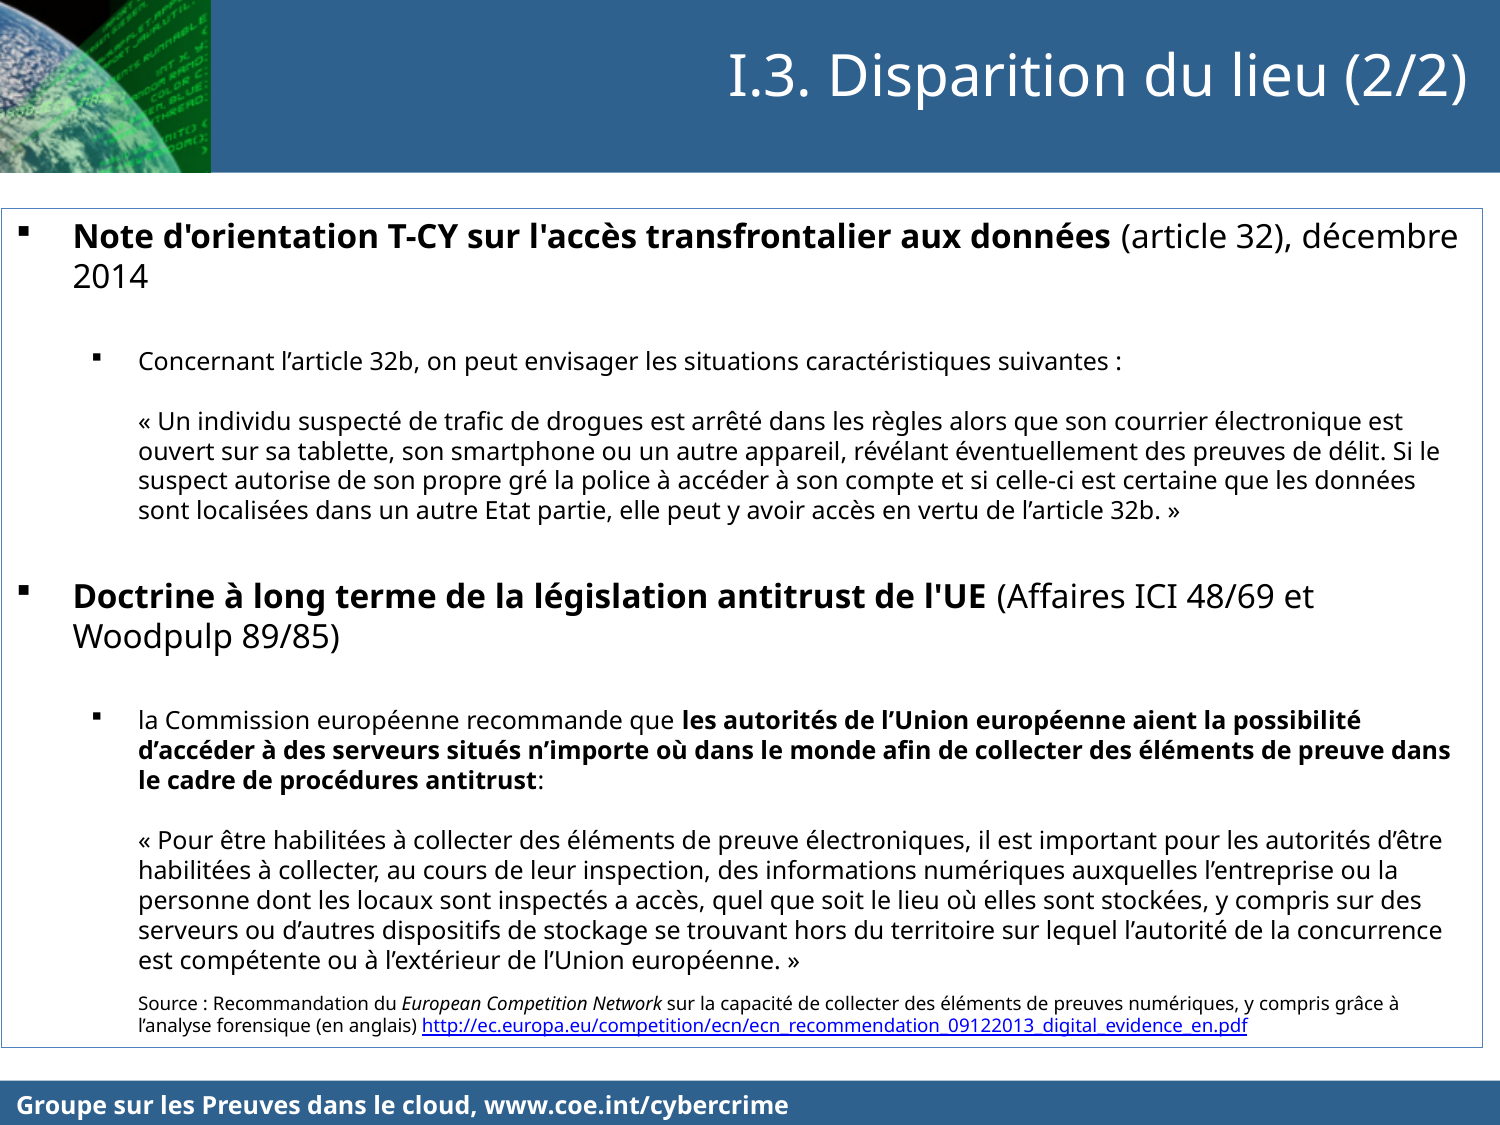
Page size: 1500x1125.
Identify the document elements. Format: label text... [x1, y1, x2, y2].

list Note d'orientation T-CY sur l'accès transfrontalier aux données (article 32), décembre 2014 Concernant l’article 32b, on peut envisager les situations caractéristiques suivantes : « Un individu suspecté de trafic de drogues est arrêté dans les règles alors que son courrier électronique est ouvert sur sa tablette, son smartphone ou un autre appareil, révélant éventuellement des preuves de délit. Si le suspect autorise de son propre gré la police à accéder à son compte et si celle-ci est certaine que les données sont localisées dans un autre Etat partie, elle peut y avoir accès en vertu de l’article 32b. » Doctrine à long terme de la législation antitrust de l'UE (Affaires ICI 48/69 et Woodpulp 89/85) la Commission européenne recommande que les autorités de l’Union européenne aient la possibilité d’accéder à des serveurs situés n’importe où dans le monde afin de collecter des éléments de preuve dans le cadre de procédures antitrust: « Pour être habilitées à collecter des éléments de preuve électroniques, il est important pour les autorités d’être habilitées à collecter, au cours de leur inspection, des informations numériques auxquelles l’entreprise ou la personne dont les locaux sont inspectés a accès, quel que soit le lieu où elles sont stockées, y compris sur des serveurs ou d’autres dispositifs de stockage se trouvant hors du territoire sur lequel l’autorité de la concurrence est compétente ou à l’extérieur de l’Union européenne. » Source : Recommandation du European Competition Network sur la capacité de collecter des éléments de preuves numériques, y compris grâce à l’analyse forensique (en anglais) http://ec.europa.eu/competition/ecn/ecn_recommendation_09122013_digital_evidence_en.pdf [1, 208, 1483, 1048]
picture [0, 0, 212, 173]
text_box [214, 0, 1500, 175]
text_box [0, 1079, 1500, 1125]
text_box Groupe sur les Preuves dans le cloud, www.coe.int/cybercrime -15 - - [1, 1082, 1500, 1125]
text_box I.3. Disparition du lieu (2/2) [230, 31, 1483, 116]
